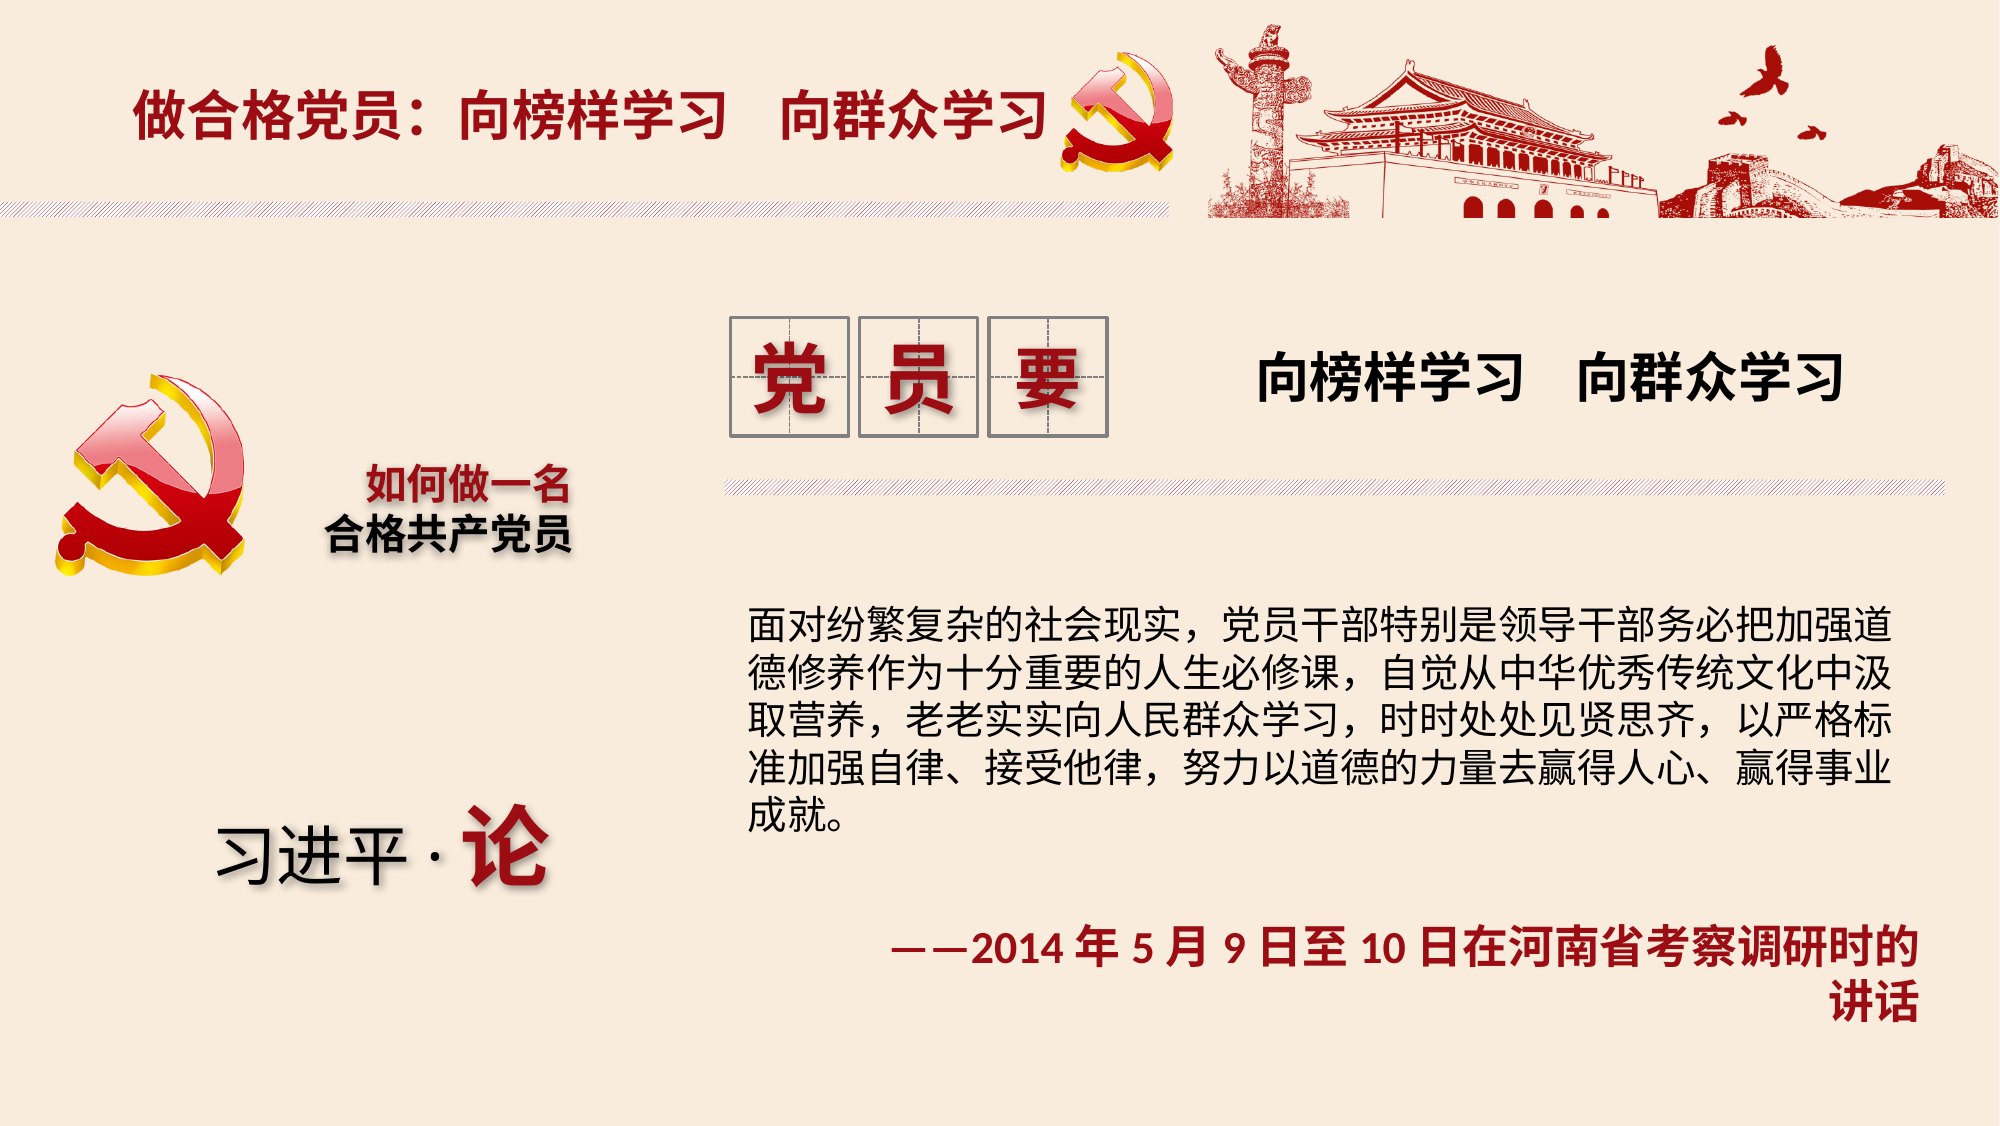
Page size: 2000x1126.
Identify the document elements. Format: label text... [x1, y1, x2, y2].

text_box [722, 477, 1947, 497]
text_box ——2014年5月9日至10日在河南省考察调研时的讲话 [826, 907, 1940, 1038]
text_box 面对纷繁复杂的社会现实，党员干部特别是领导干部务必把加强道德修养作为十分重要的人生必修课，自觉从中华优秀传统文化中汲取营养，老老实实向人民群众学习，时时处处见贤思齐，以严格标准加强自律、接受他律，努力以道德的力量去赢得人心、赢得事业成就。 [727, 590, 1945, 896]
text_box 如何做一名 合格共产党员 [299, 447, 594, 568]
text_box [988, 317, 1108, 437]
list 做合格党员：向榜样学习 向群众学习 [117, 74, 1126, 169]
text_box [730, 317, 849, 437]
picture [0, 0, 2000, 1126]
text_box 习进平·论 [190, 781, 571, 909]
text_box 向榜样学习 向群众学习 [1157, 333, 1945, 419]
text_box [859, 317, 979, 437]
